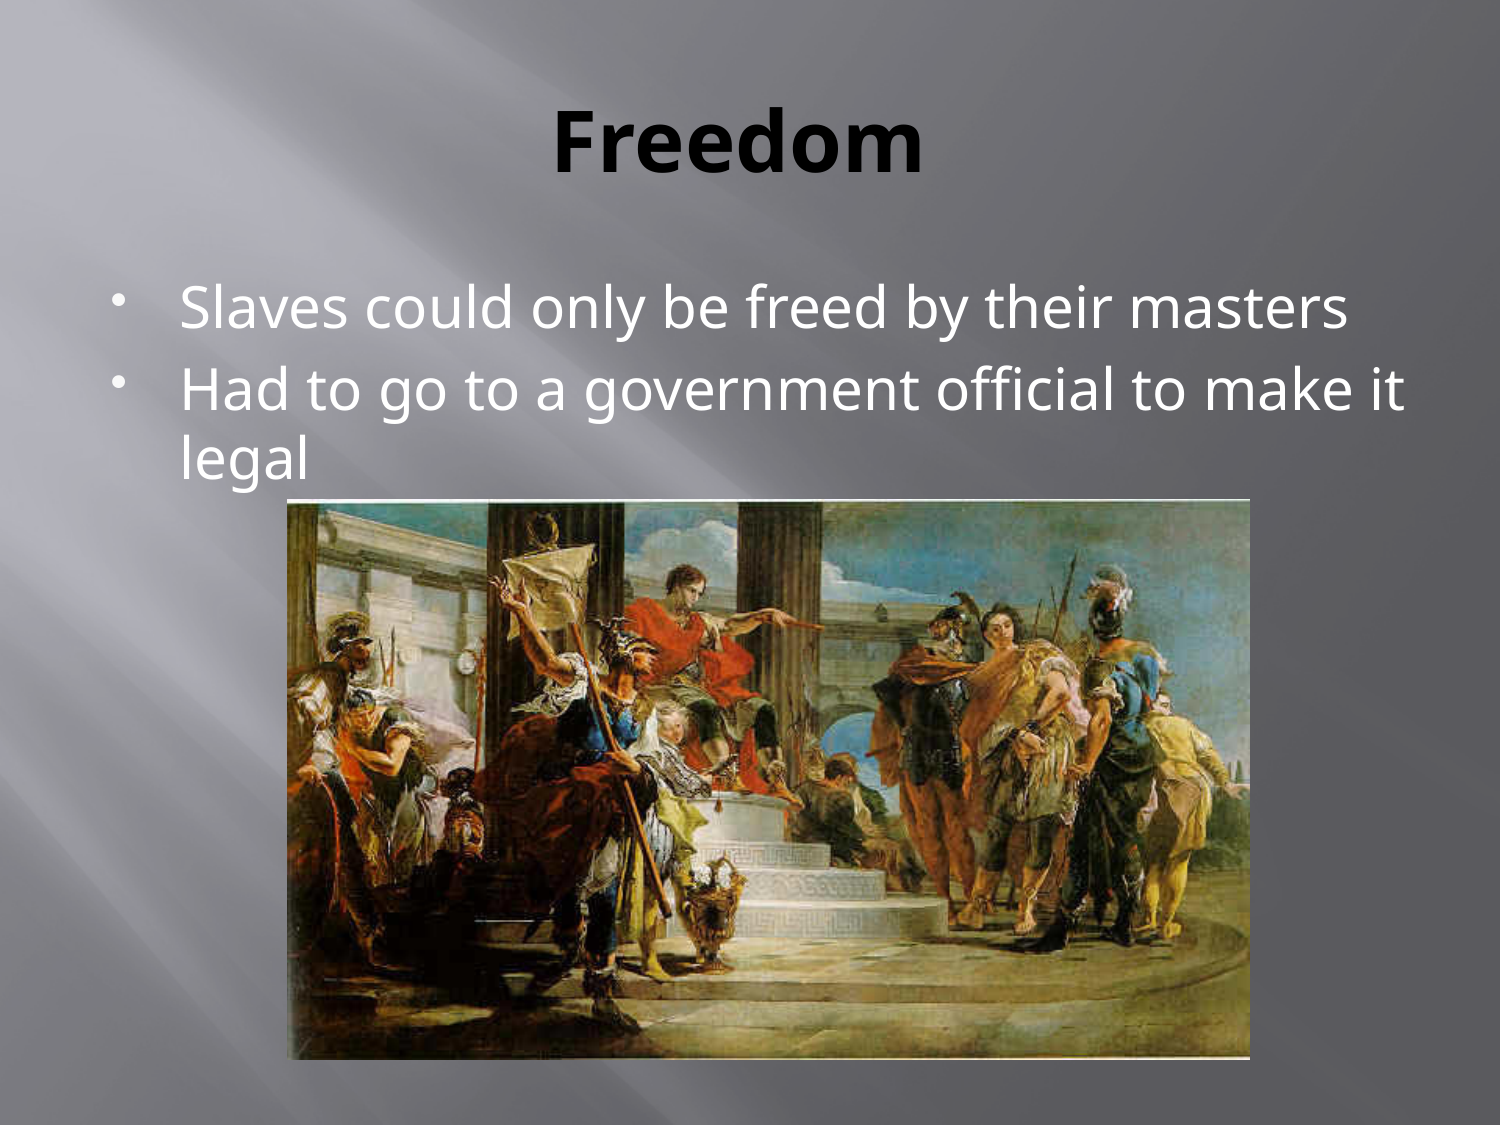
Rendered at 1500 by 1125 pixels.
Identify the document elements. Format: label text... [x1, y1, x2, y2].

picture [287, 499, 1251, 1060]
title Freedom [75, 45, 1425, 233]
list Slaves could only be freed by their masters Had to go to a government official to make it legal [75, 262, 1425, 1035]
